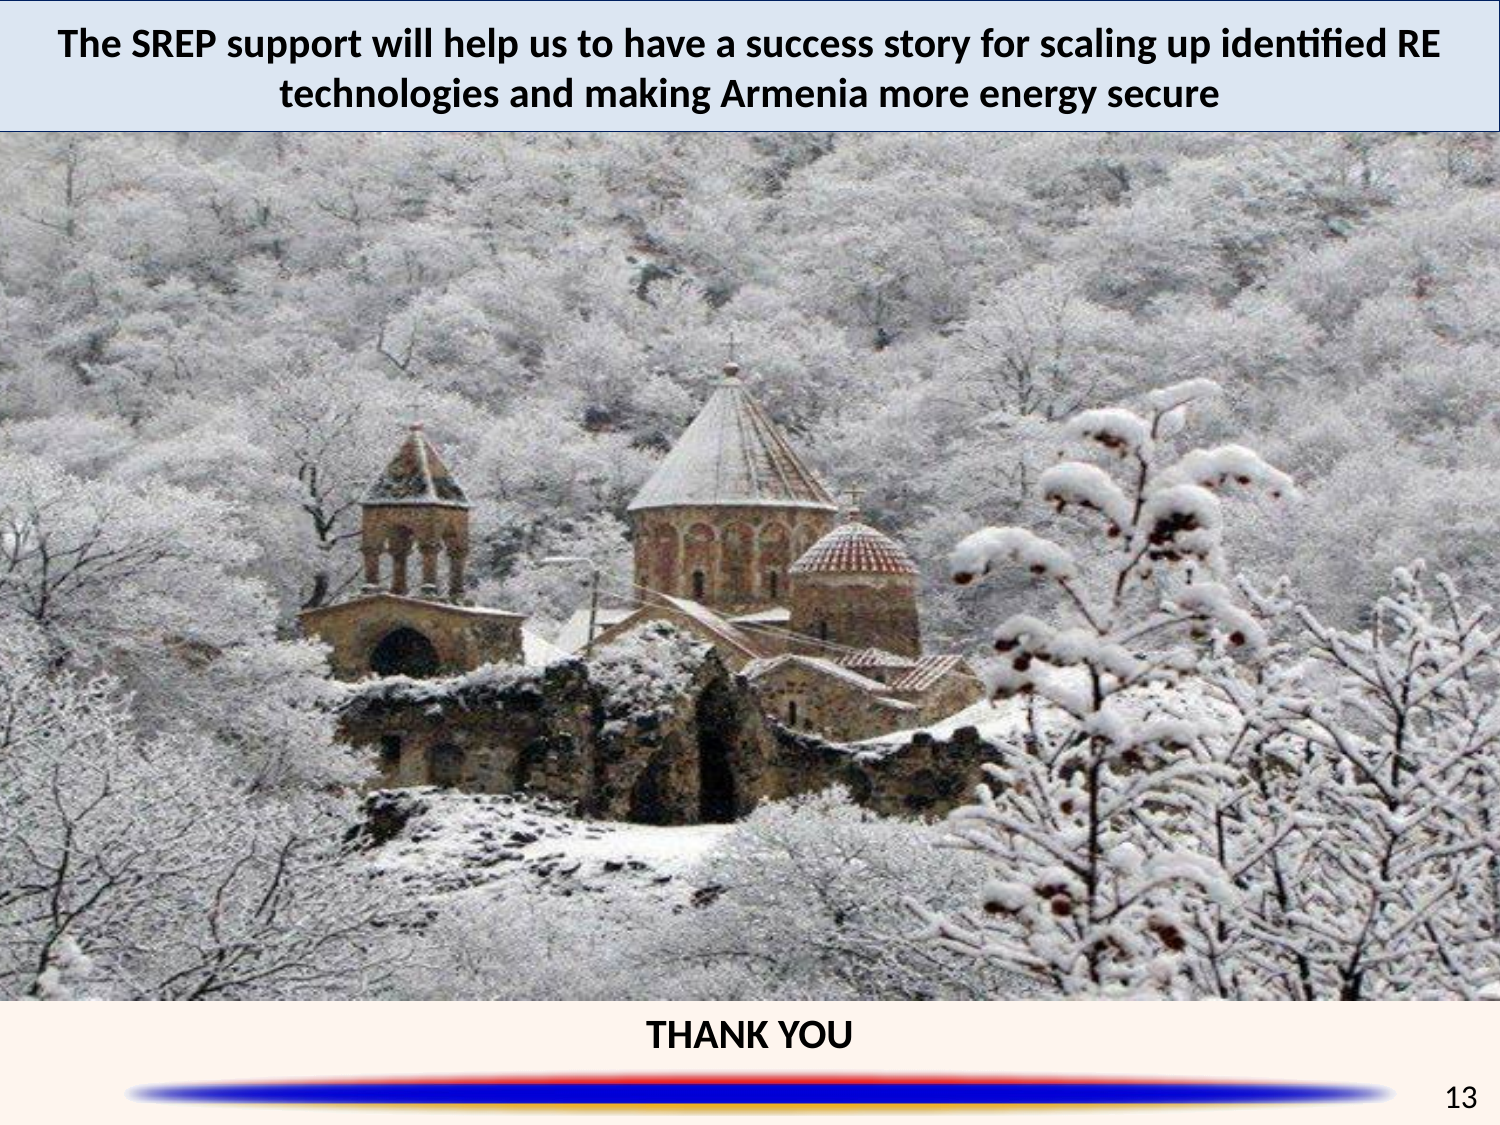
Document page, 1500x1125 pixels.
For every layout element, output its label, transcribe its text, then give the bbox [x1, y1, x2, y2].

picture [92, 1065, 1405, 1116]
text_box THANK YOU [47, 1008, 1453, 1065]
picture [0, 119, 1500, 1001]
text_box The SREP support will help us to have a success story for scaling up identified RE technologies and making Armenia more energy secure [0, 0, 1500, 119]
slide_number 13 [1405, 1065, 1493, 1125]
